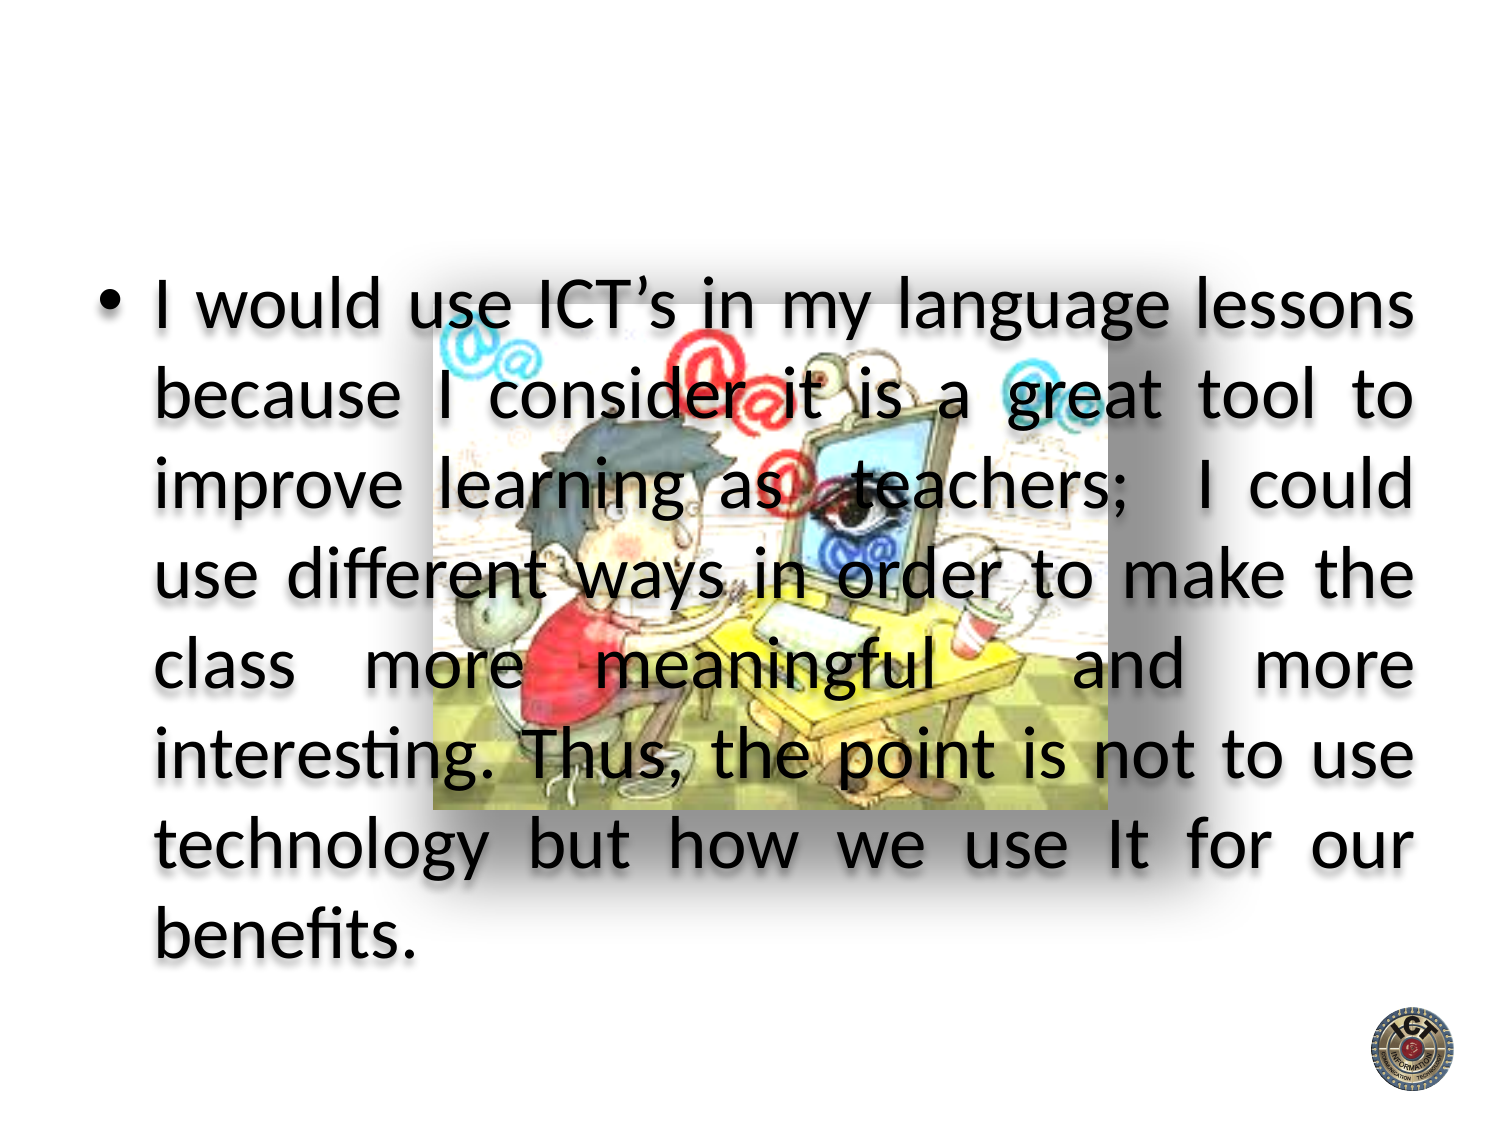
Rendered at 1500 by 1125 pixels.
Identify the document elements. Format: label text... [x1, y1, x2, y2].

picture [1370, 1007, 1454, 1091]
picture [433, 304, 1109, 810]
list I would use ICT’s in my language lessons because I consider it is a great tool to improve learning as teachers; I could use different ways in order to make the class more meaningful and more interesting. Thus, the point is not to use technology but how we use It for our benefits. [82, 246, 1432, 989]
